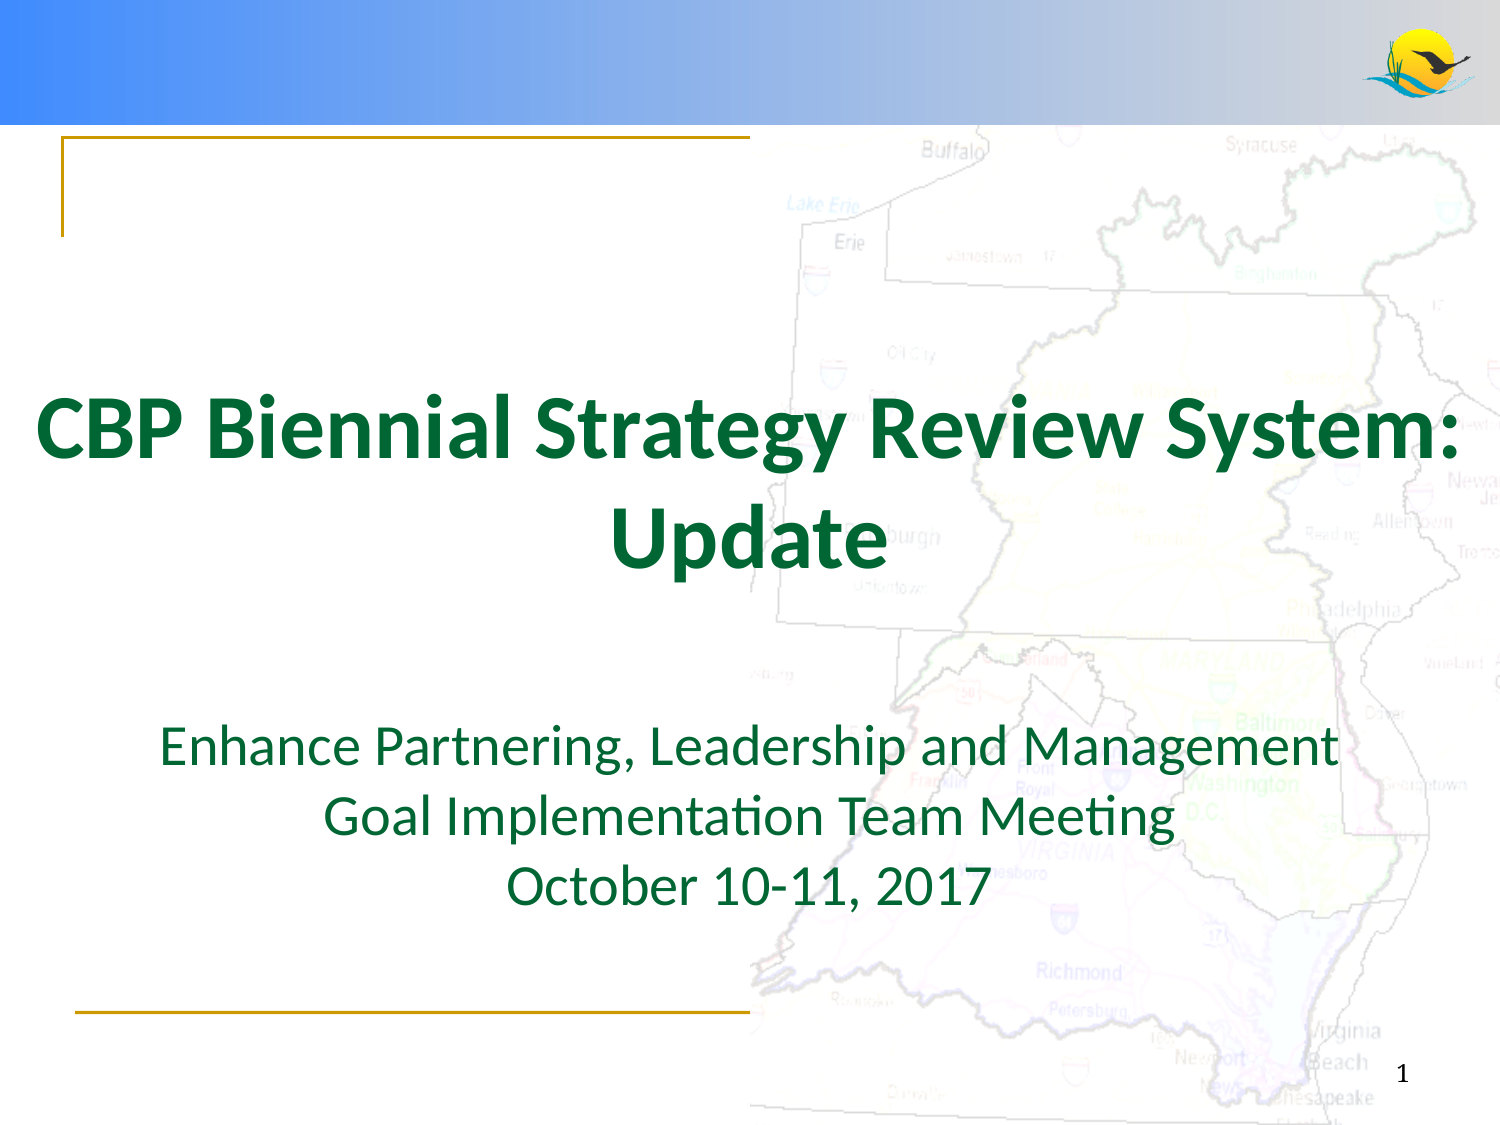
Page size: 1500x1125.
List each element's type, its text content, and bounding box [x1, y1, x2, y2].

slide_number 1 [1074, 1023, 1426, 1100]
text_box CBP Biennial Strategy Review System: Update Enhance Partnering, Leadership and Management Goal Implementation Team Meeting October 10-11, 2017 [0, 0, 1500, 1125]
